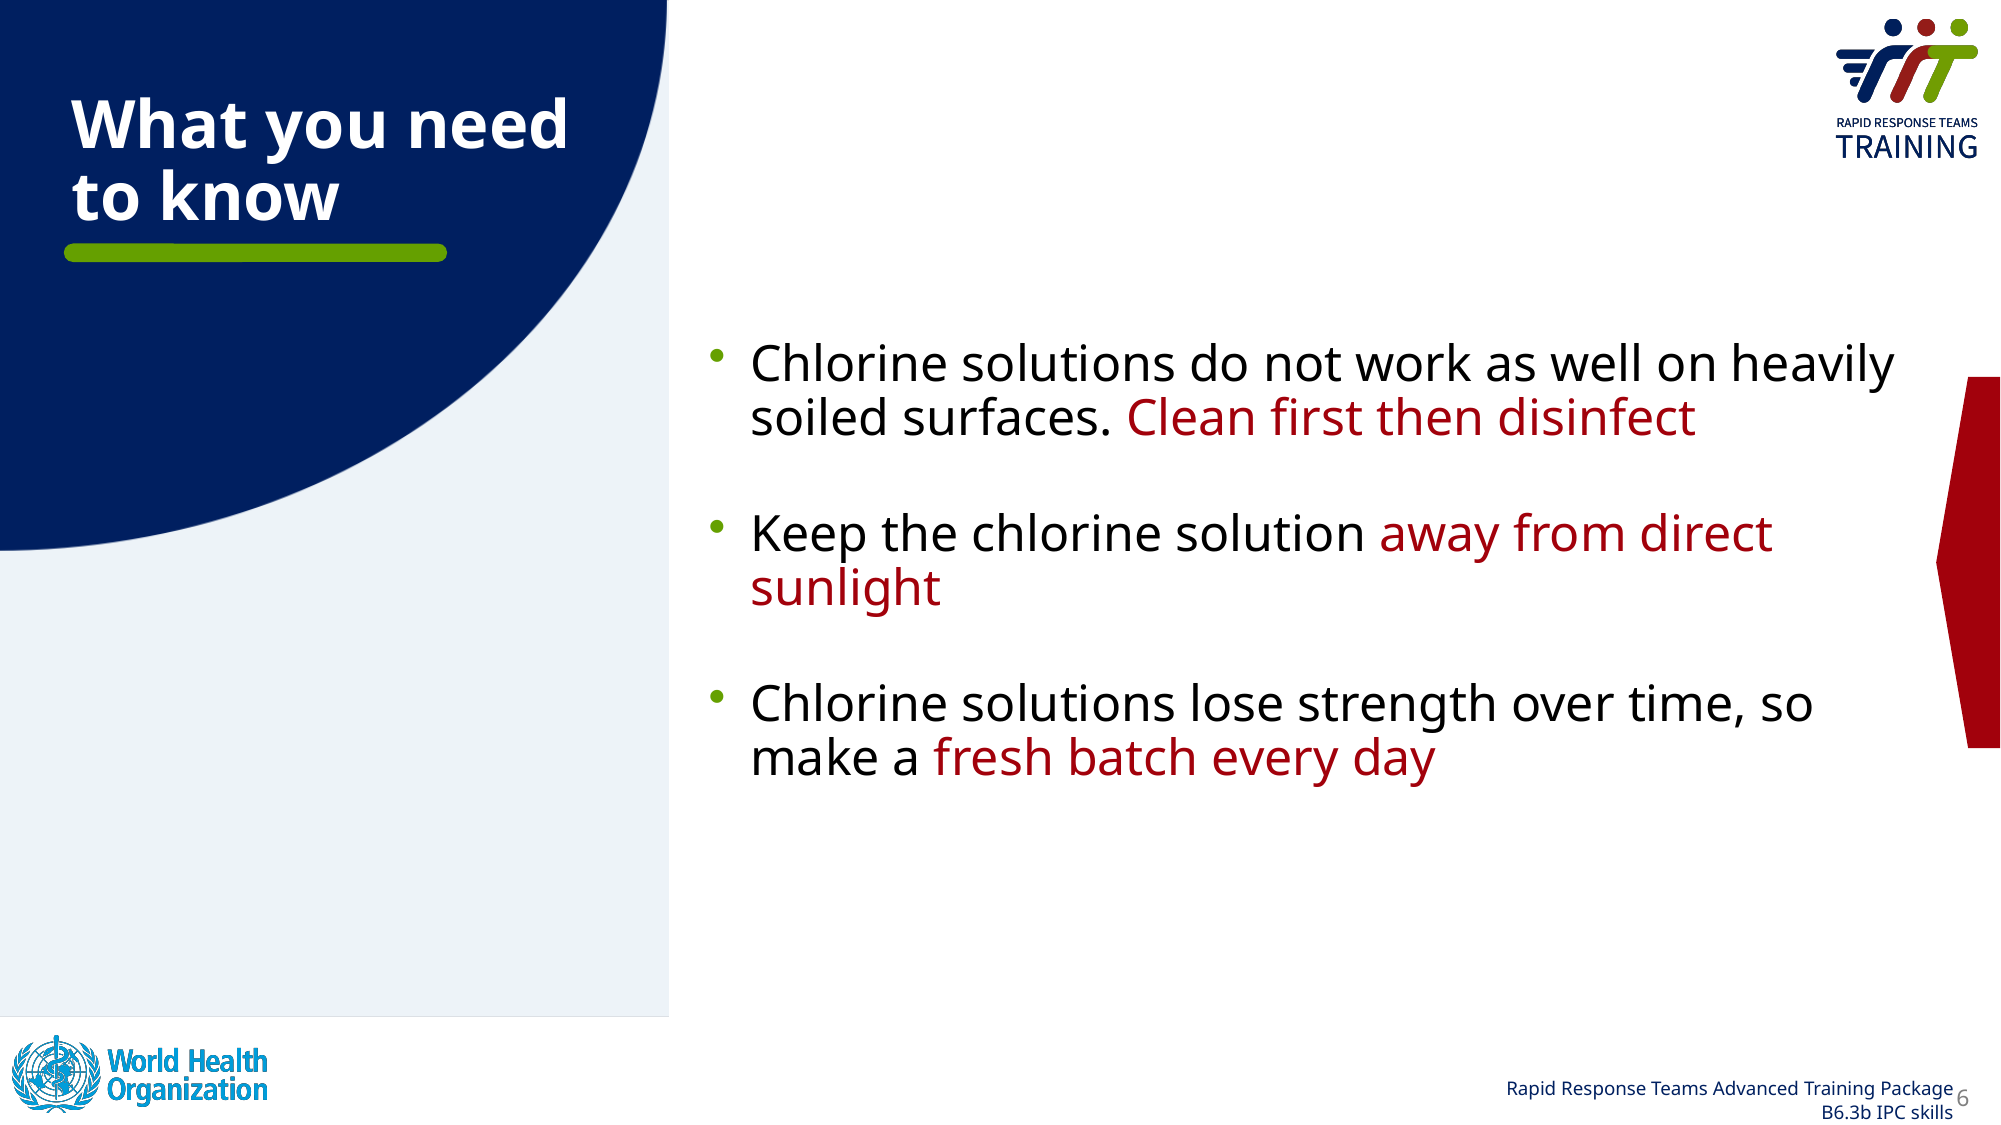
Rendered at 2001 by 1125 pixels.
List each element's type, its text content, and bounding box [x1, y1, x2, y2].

picture [34, 1054, 43, 1078]
picture [30, 1083, 37, 1091]
title What you need to know [63, 4, 600, 323]
picture [24, 1054, 36, 1087]
picture [36, 1088, 78, 1105]
picture [12, 1083, 48, 1113]
picture [40, 1062, 47, 1070]
list Chlorine solutions do not work as well on heavily soiled surfaces. Clean first then disinfect Keep the chlorine solution away from direct sunlight Chlorine solutions lose strength over time, so make a fresh batch every day [700, 333, 1937, 792]
picture [59, 1035, 267, 1113]
picture [0, 0, 669, 1018]
picture [71, 1053, 90, 1091]
picture [46, 1056, 54, 1062]
picture [50, 1108, 62, 1113]
picture [22, 1062, 26, 1077]
picture [1835, 19, 1978, 167]
picture [12, 1035, 54, 1068]
